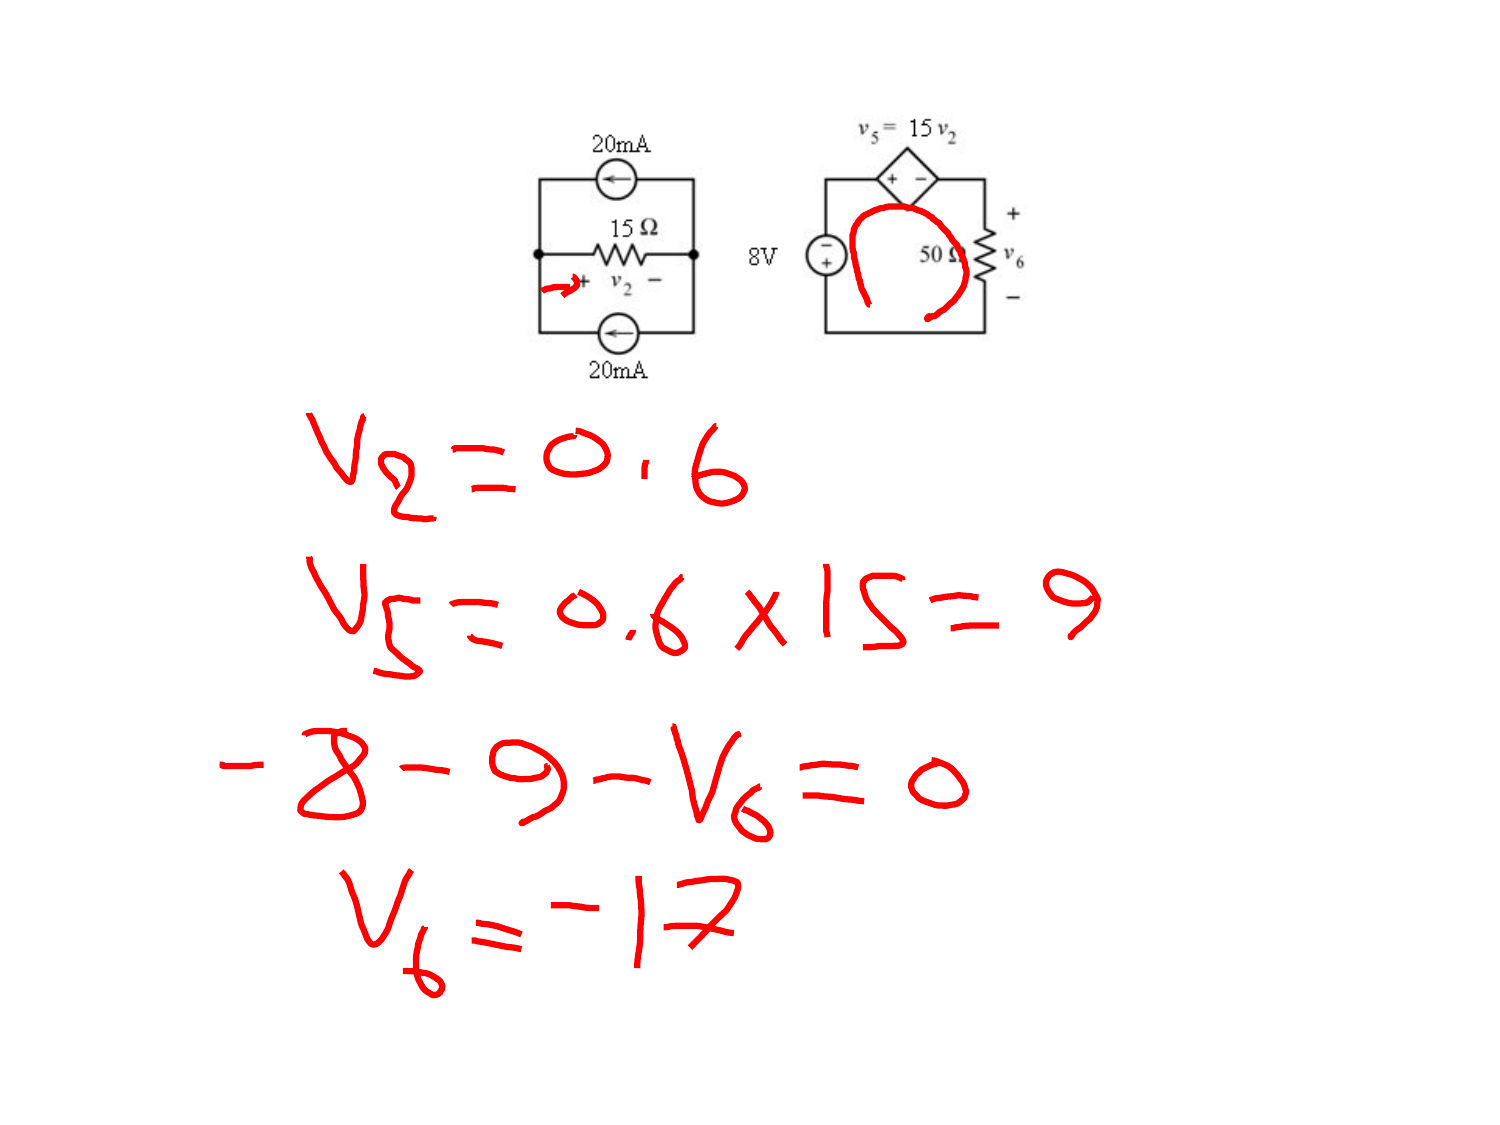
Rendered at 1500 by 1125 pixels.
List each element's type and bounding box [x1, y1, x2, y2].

picture [462, 99, 1062, 206]
text_box [219, 206, 1099, 996]
